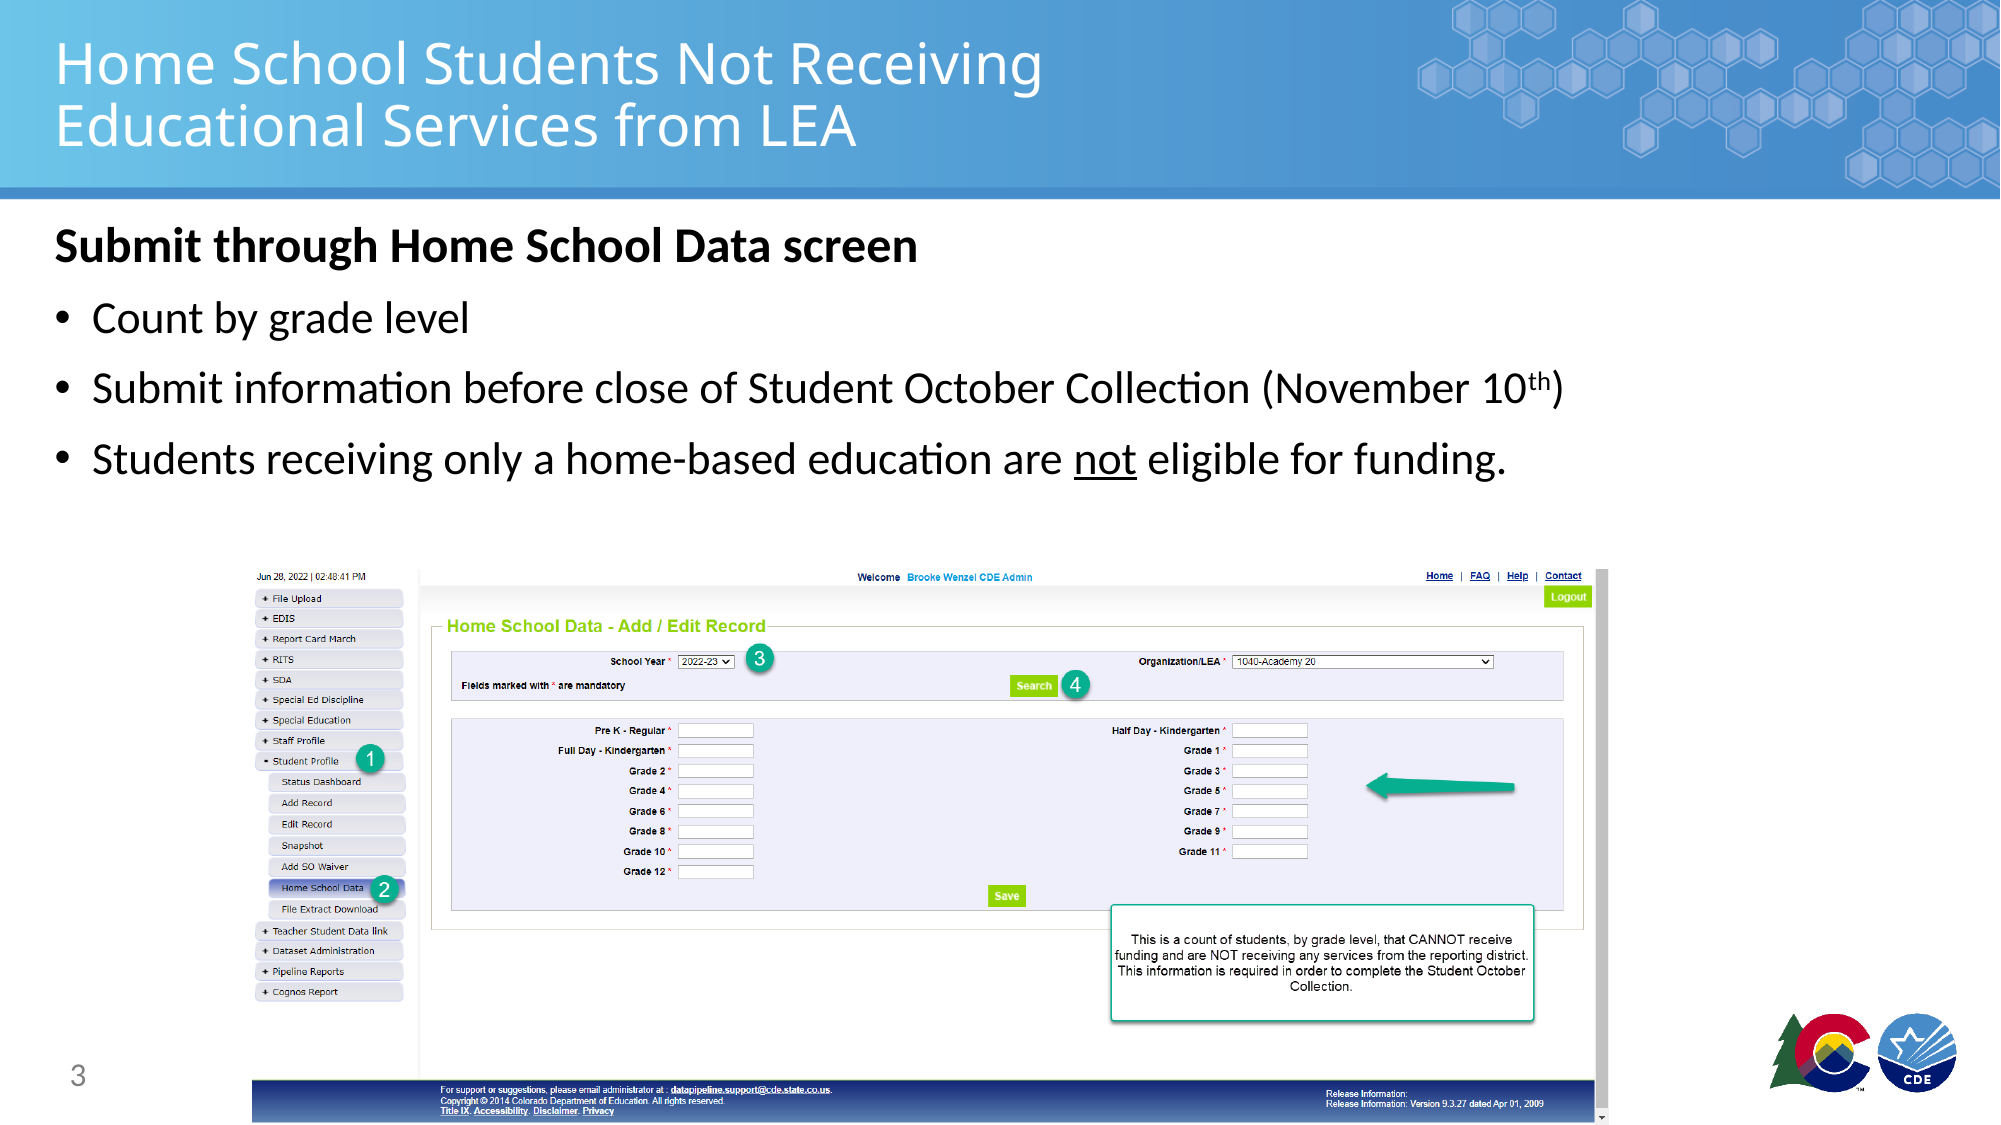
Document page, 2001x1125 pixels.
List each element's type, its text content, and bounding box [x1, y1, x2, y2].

picture [1768, 1012, 1957, 1093]
slide_number 3 [54, 1042, 252, 1103]
picture [0, 0, 2000, 200]
title Home School Students Not Receiving Educational Services from LEA [54, 35, 1373, 160]
picture [252, 569, 1609, 1125]
list Submit through Home School Data screen Count by grade level Submit information before close of Student October Collection (November 10th) Students receiving only a home-based education are not eligible for funding. [54, 219, 1634, 622]
